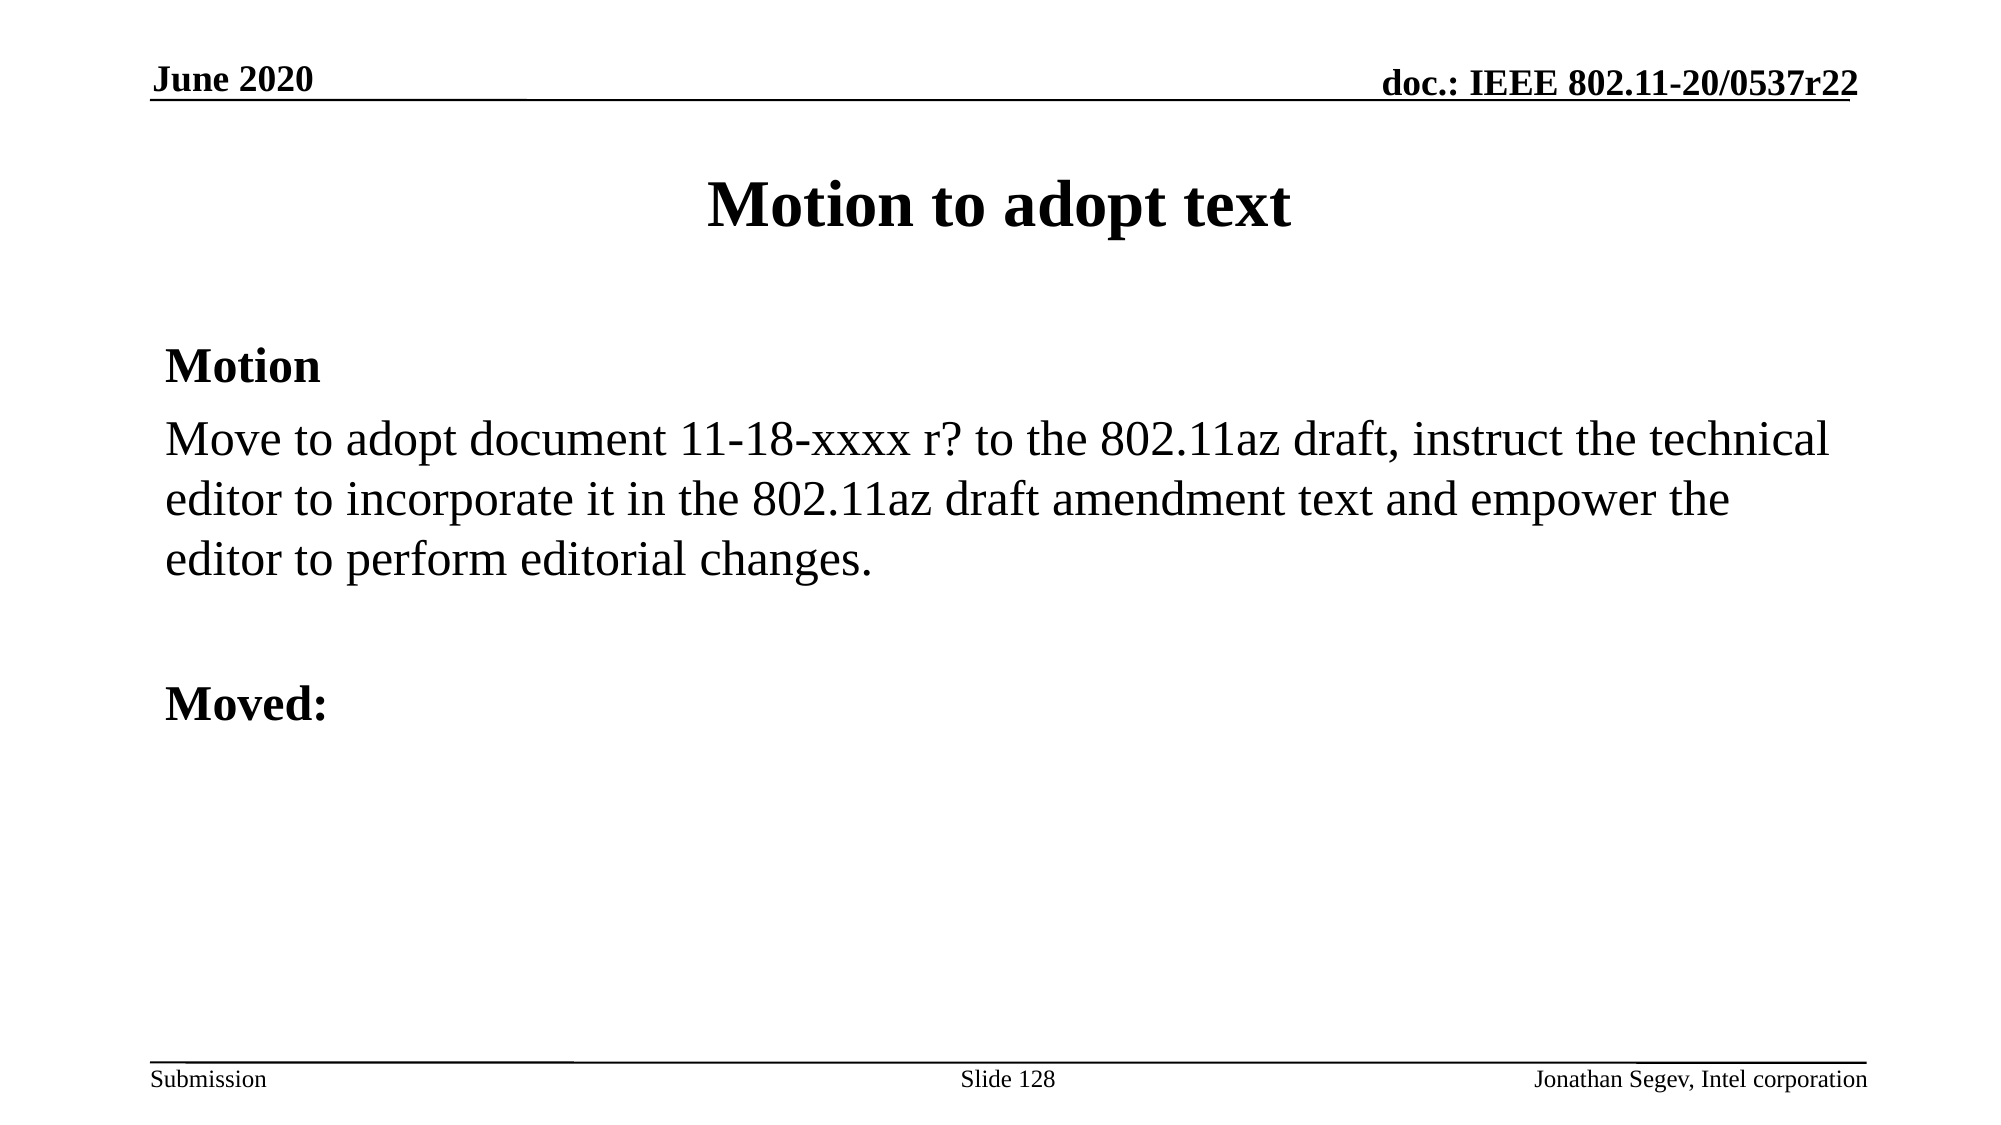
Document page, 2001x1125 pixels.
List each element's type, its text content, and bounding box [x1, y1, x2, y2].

slide_number Slide 128 [950, 1061, 1067, 1123]
list Motion Move to adopt document 11-18-xxxx r? to the 802.11az draft, instruct the technical editor to incorporate it in the 802.11az draft amendment text and empower the editor to perform editorial changes. Moved: [149, 324, 1850, 1000]
title Motion to adopt text [149, 112, 1850, 288]
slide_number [152, 54, 563, 100]
footer Jonathan Segev, Intel corporation [1171, 1061, 1869, 1093]
